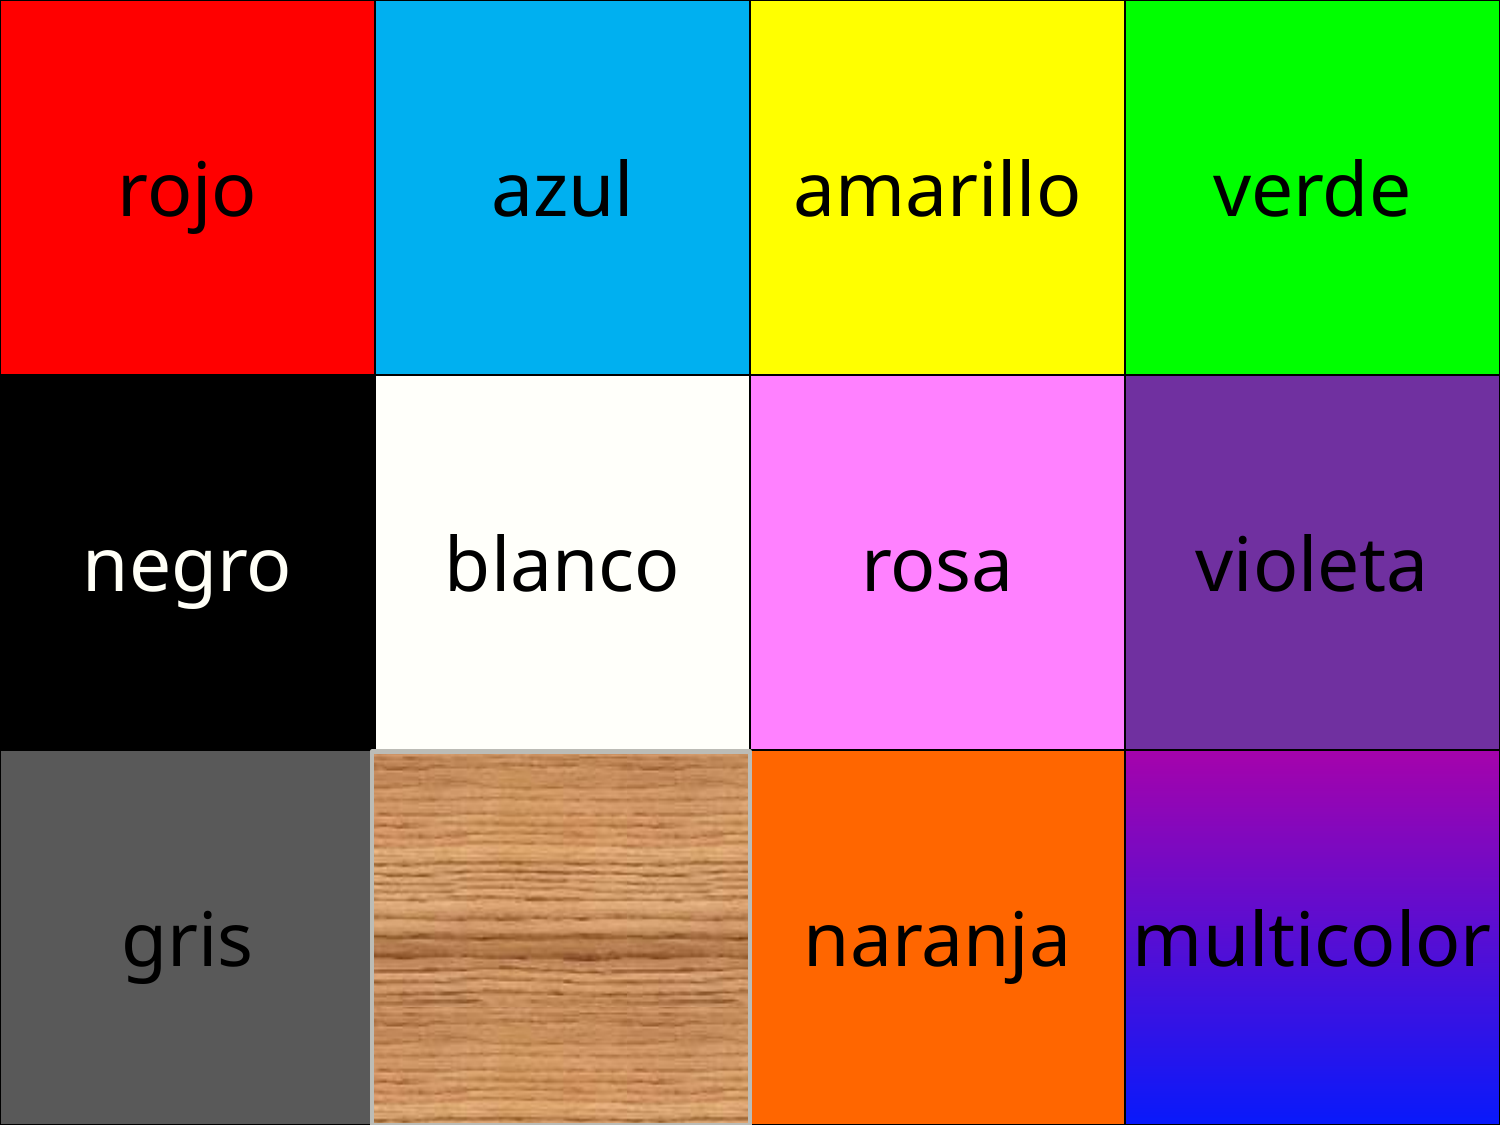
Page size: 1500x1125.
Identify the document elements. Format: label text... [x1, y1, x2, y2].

table_cell gris [1, 751, 370, 1124]
table_cell naranja [752, 751, 1124, 1124]
table_cell multicolor [1126, 751, 1499, 1124]
table_cell violeta [1126, 376, 1499, 749]
table_header azul [376, 1, 749, 374]
table_cell blanco [376, 376, 749, 749]
table_header amarillo [751, 1, 1124, 374]
table_header rojo [1, 1, 374, 374]
table_cell rosa [751, 376, 1124, 749]
table_cell negro [1, 376, 374, 749]
text_box [370, 749, 752, 1125]
table_header verde [1126, 1, 1499, 374]
